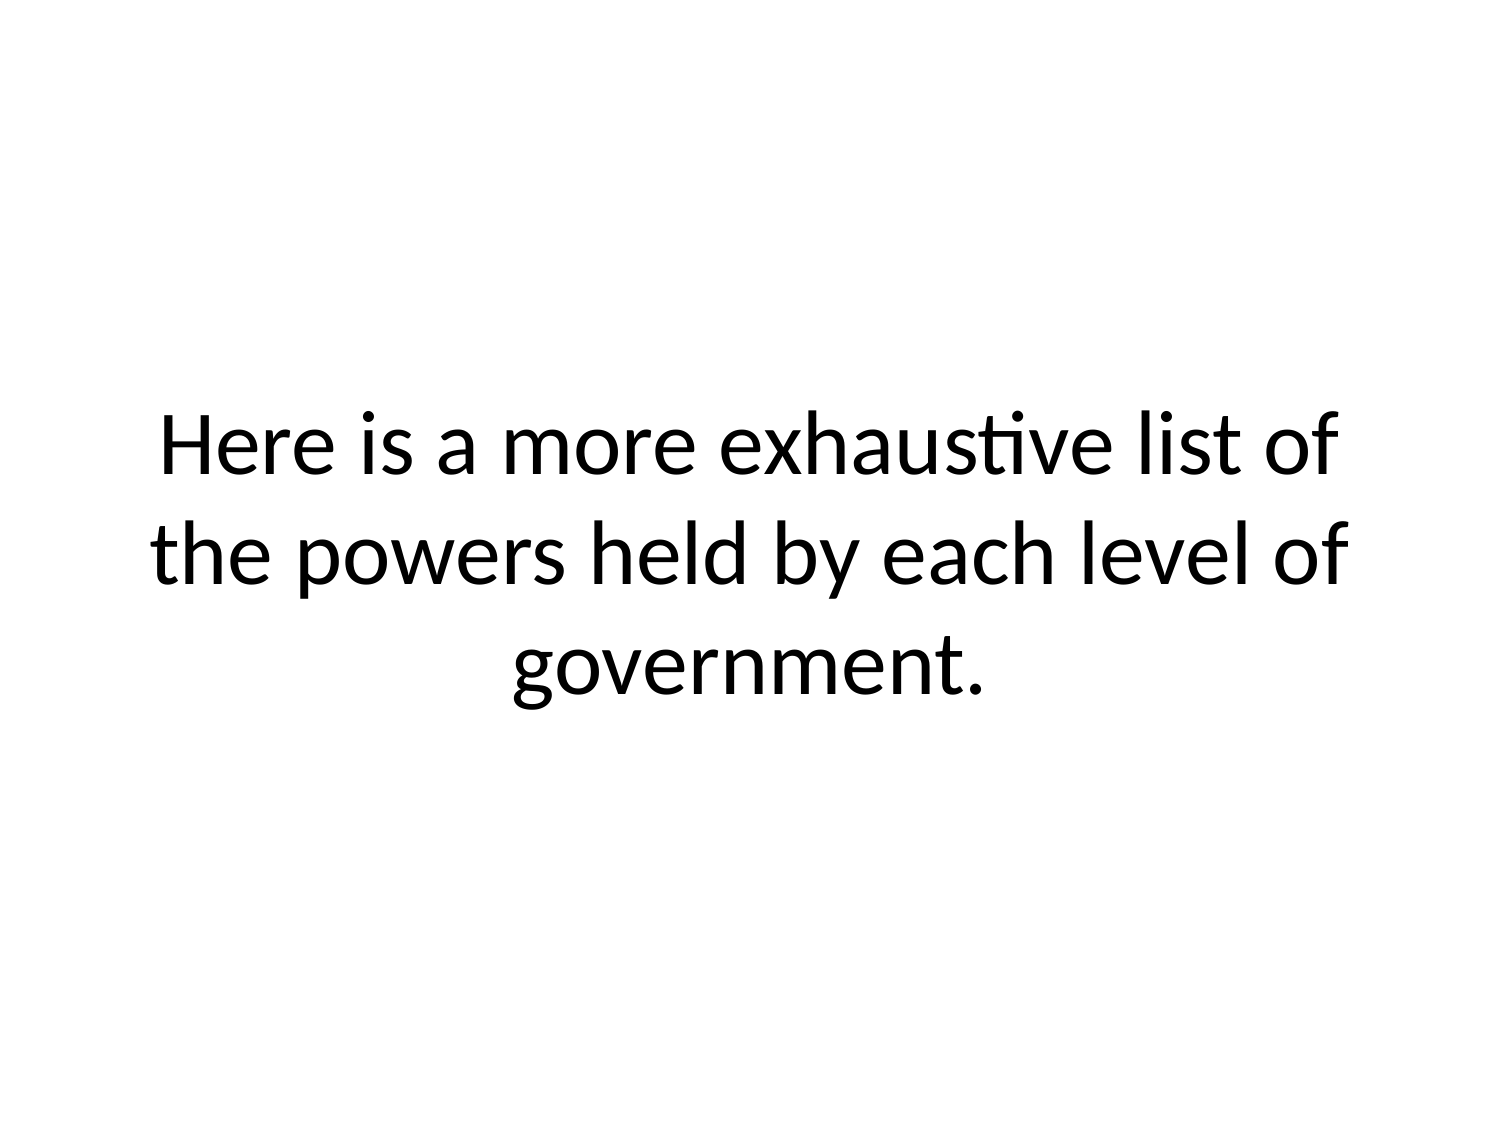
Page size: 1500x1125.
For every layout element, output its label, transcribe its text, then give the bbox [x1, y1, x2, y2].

title Here is a more exhaustive list of the powers held by each level of government. [74, 44, 1426, 1051]
